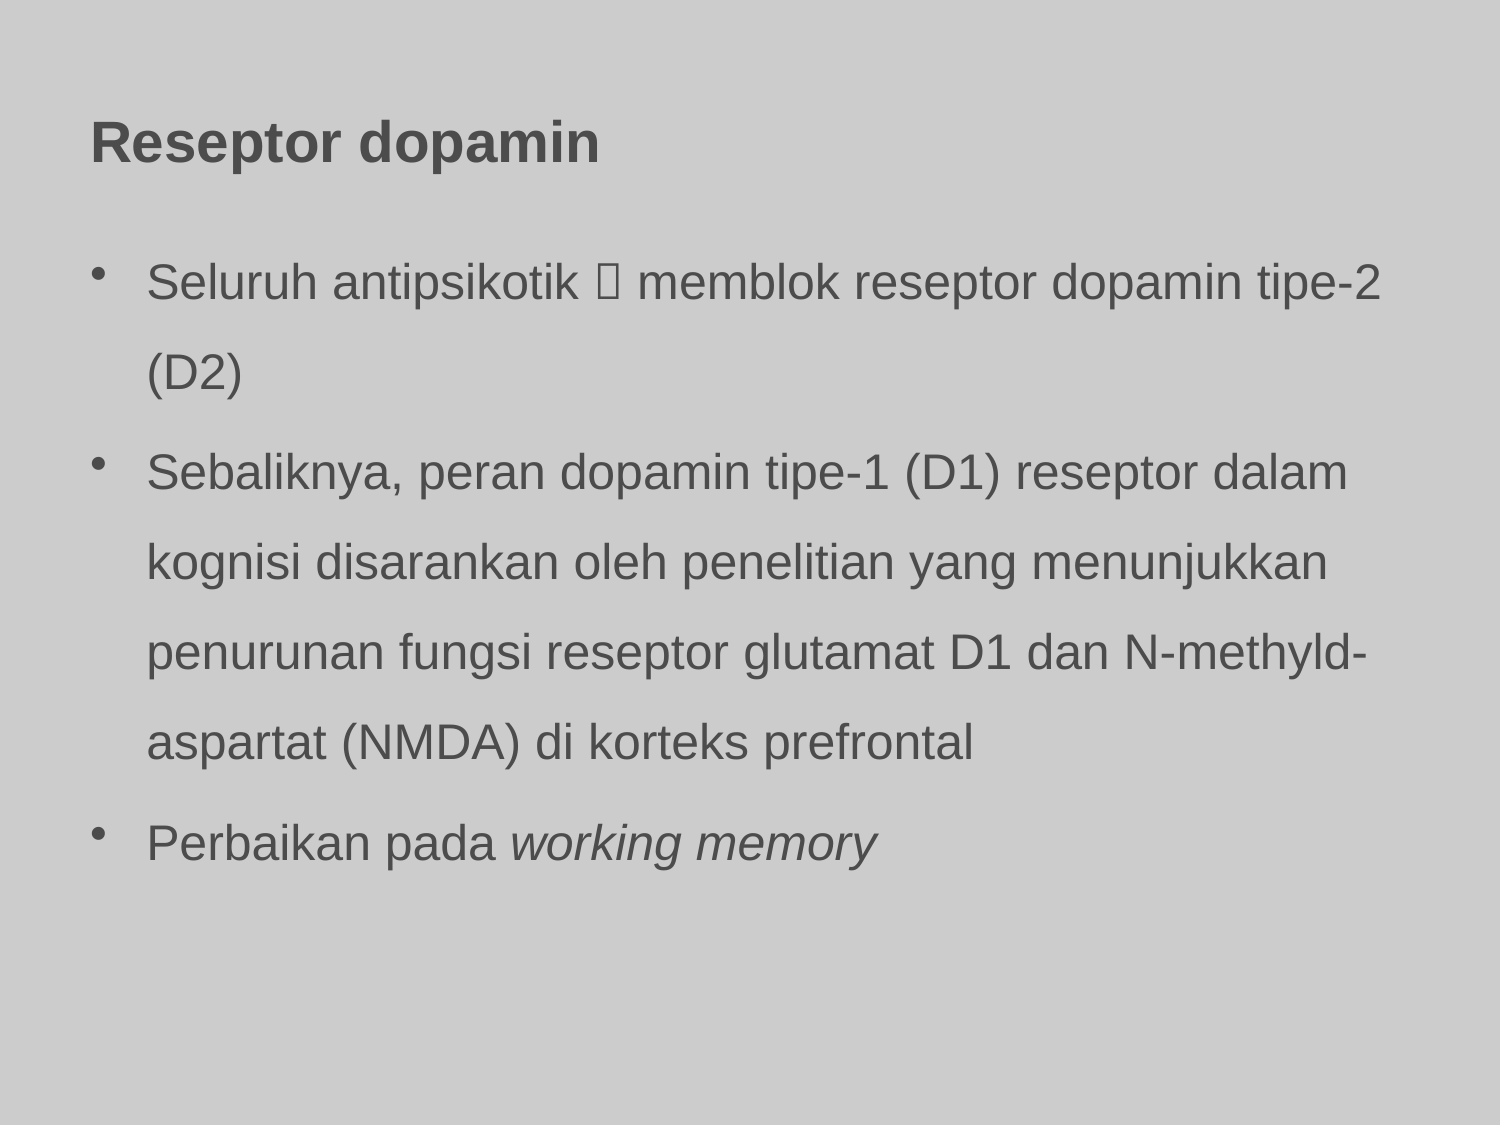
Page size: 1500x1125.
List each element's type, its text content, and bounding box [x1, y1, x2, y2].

title Reseptor dopamin [74, 44, 1426, 212]
list Seluruh antipsikotik  memblok reseptor dopamin tipe-2 (D2) Sebaliknya, peran dopamin tipe-1 (D1) reseptor dalam kognisi disarankan oleh penelitian yang menunjukkan penurunan fungsi reseptor glutamat D1 dan N-methyld-aspartat (NMDA) di korteks prefrontal Perbaikan pada working memory [74, 212, 1426, 976]
